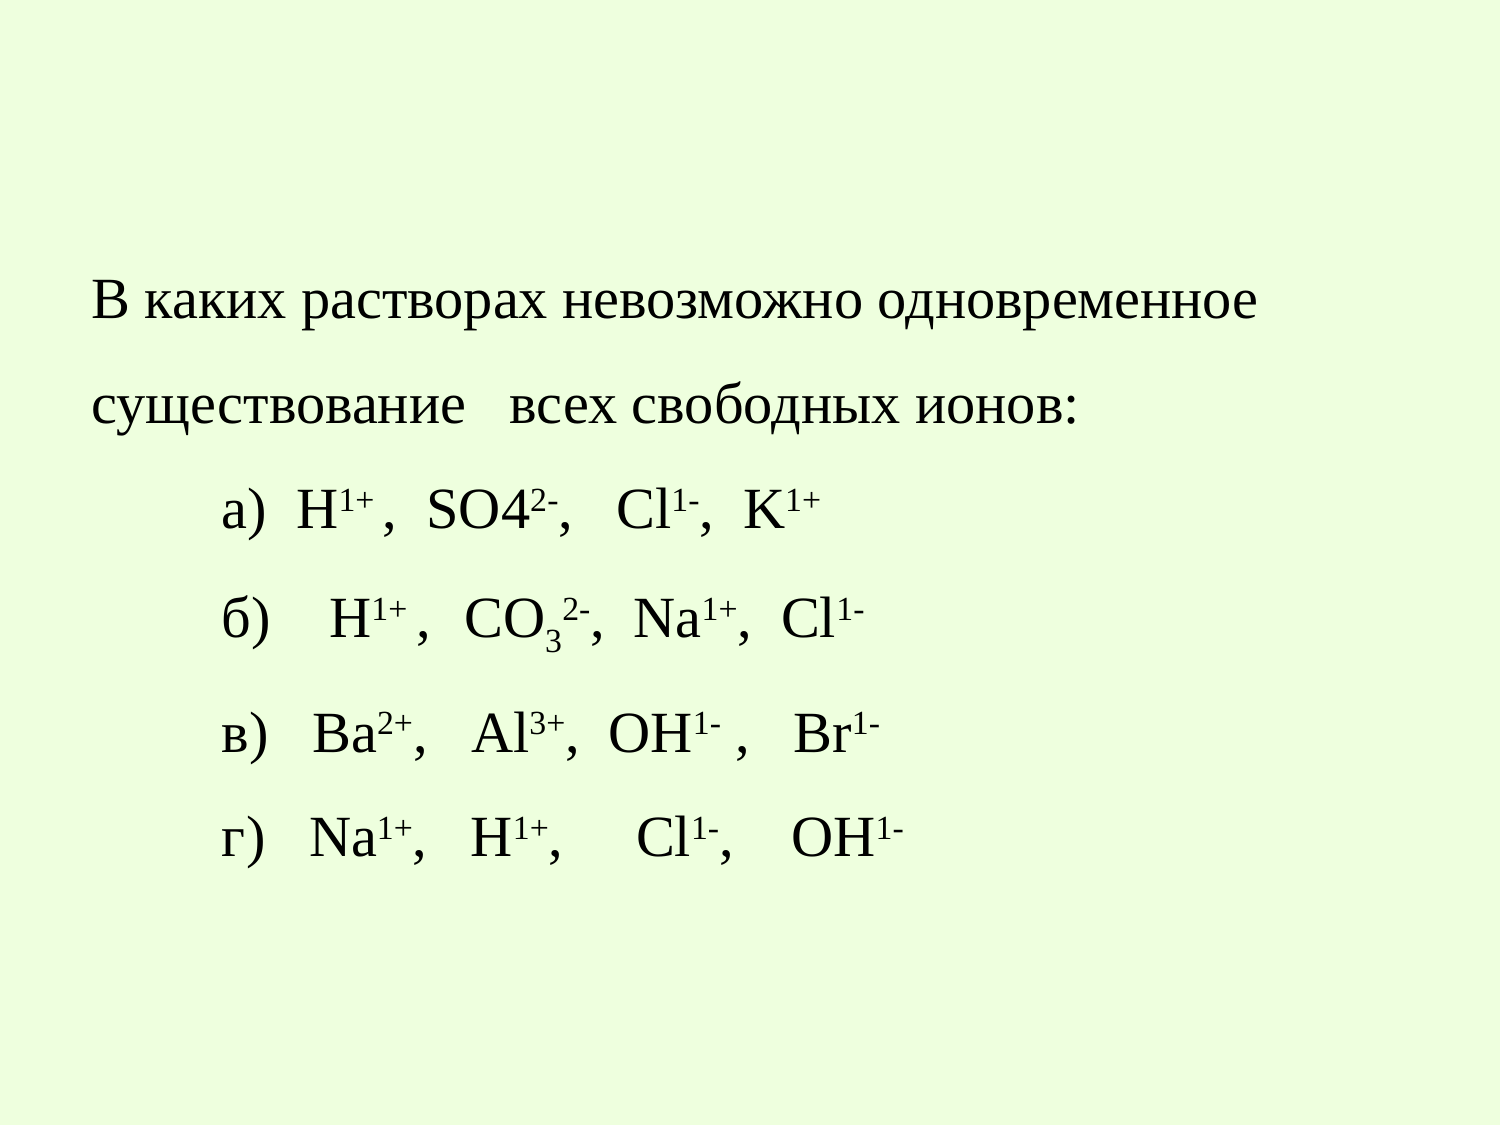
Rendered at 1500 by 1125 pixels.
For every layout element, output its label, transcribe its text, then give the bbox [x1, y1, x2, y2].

title В каких растворах невозможно одновременное существование всех свободных ионов: а) Н1+ , SO42-, Cl1-, K1+ б) Н1+ , CО32-, Na1+, Cl1- в) Ba2+, Al3+, OH1- , Br1- г) Na1+, Н1+, Cl1-, OH1- [76, 125, 1424, 1059]
